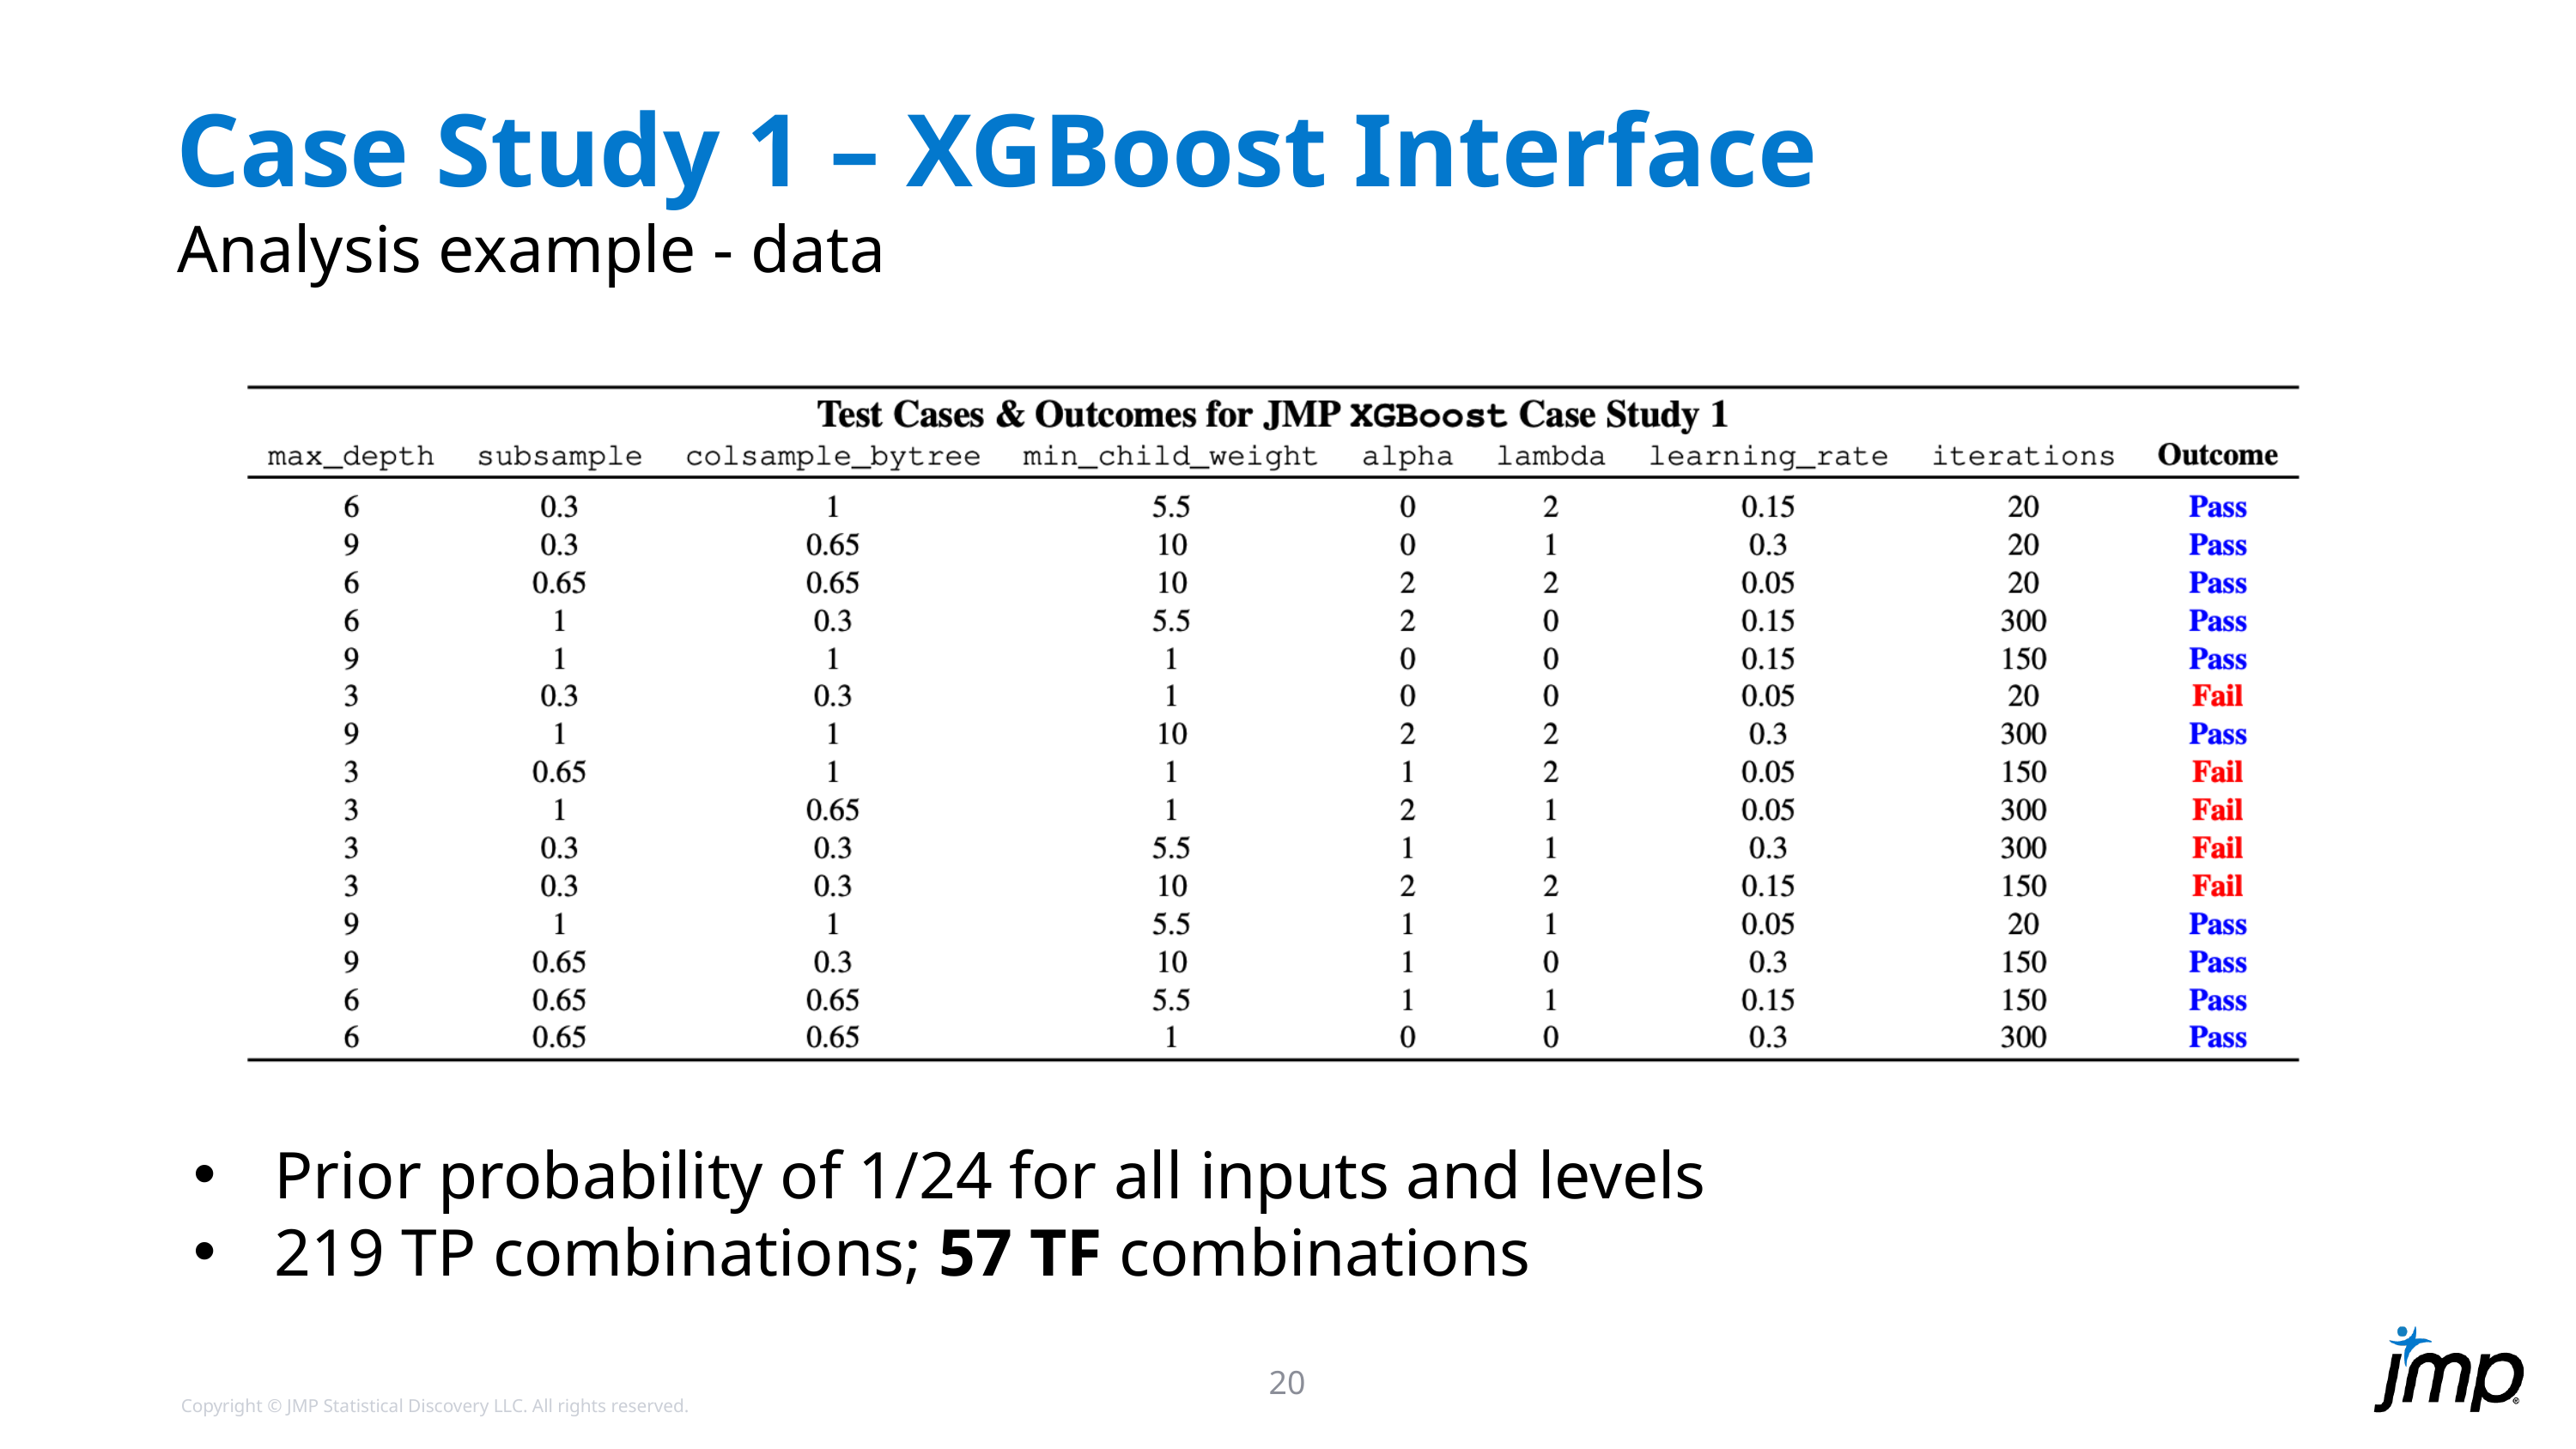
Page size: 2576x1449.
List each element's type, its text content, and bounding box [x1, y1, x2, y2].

text_box Prior probability of 1/24 for all inputs and levels 219 TP combinations; 57 TF combinations [193, 1133, 1708, 1289]
list Analysis example - data [177, 220, 2399, 298]
slide_number 20 [997, 1345, 1577, 1423]
picture [2370, 1322, 2526, 1416]
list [226, 369, 2320, 1079]
title Case Study 1 – XGBoost Interface [176, 100, 2398, 209]
